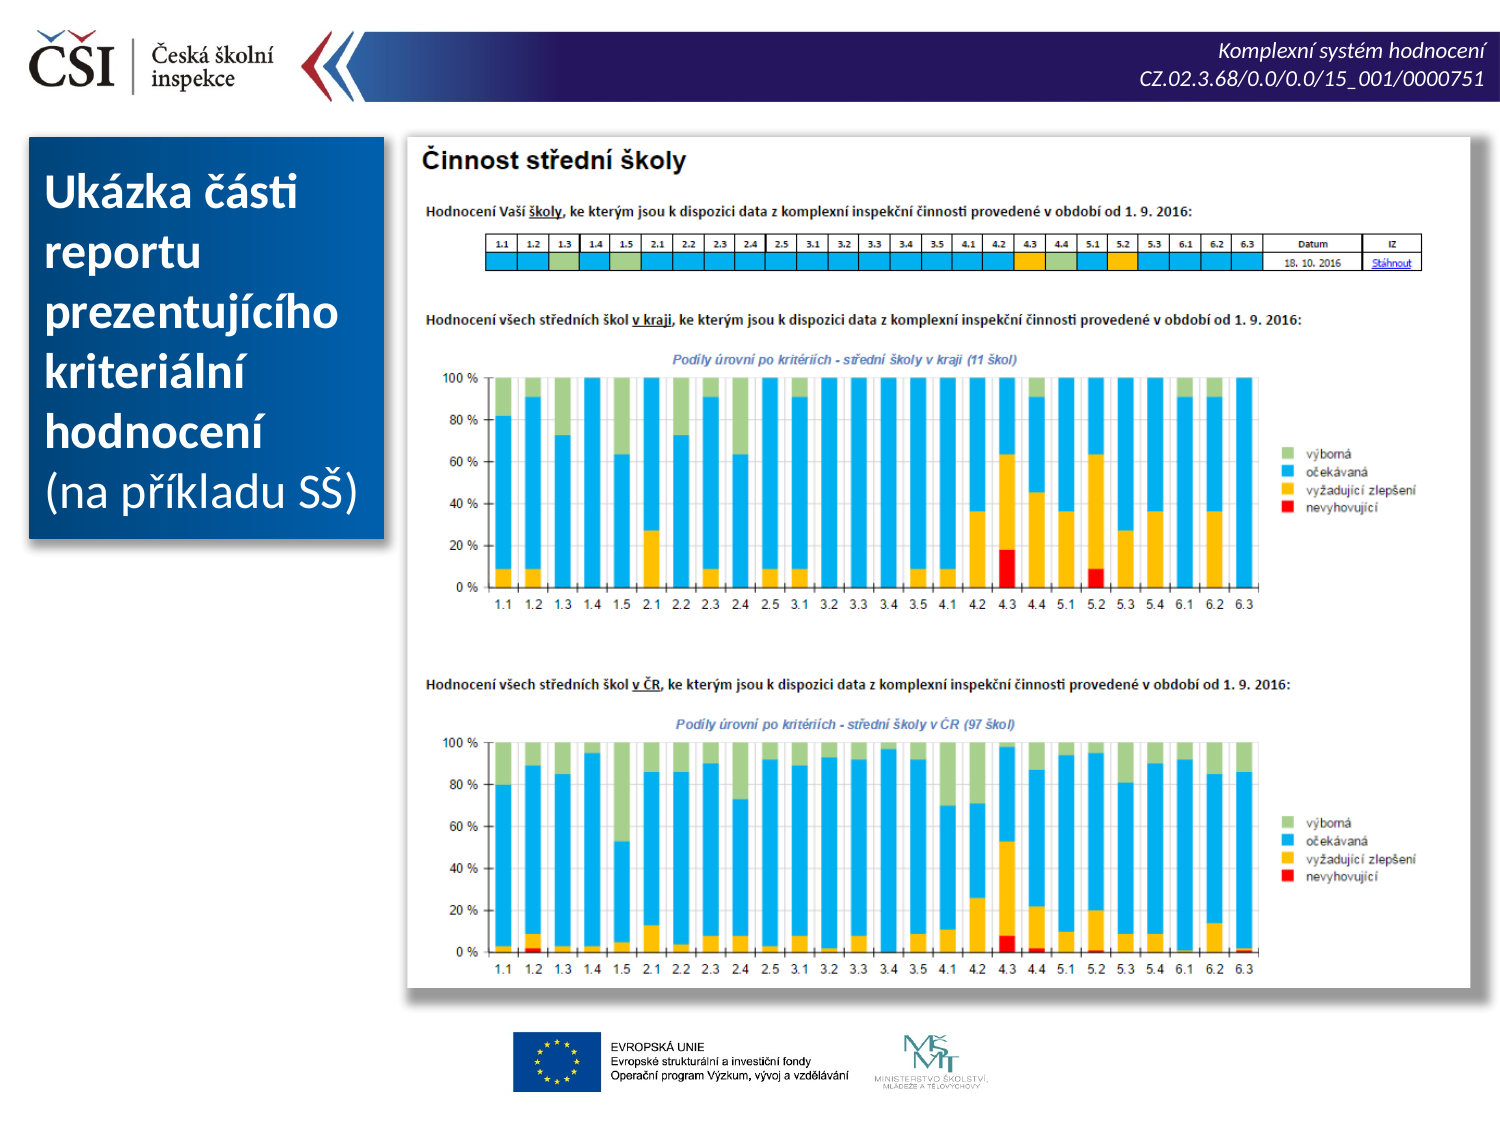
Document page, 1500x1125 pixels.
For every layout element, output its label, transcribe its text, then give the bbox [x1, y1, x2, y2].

picture [483, 1002, 1017, 1121]
picture [29, 30, 1500, 102]
list Ukázka části reportu prezentujícího kriteriální hodnocení (na příkladu SŠ) [29, 137, 384, 539]
picture [406, 136, 1471, 989]
